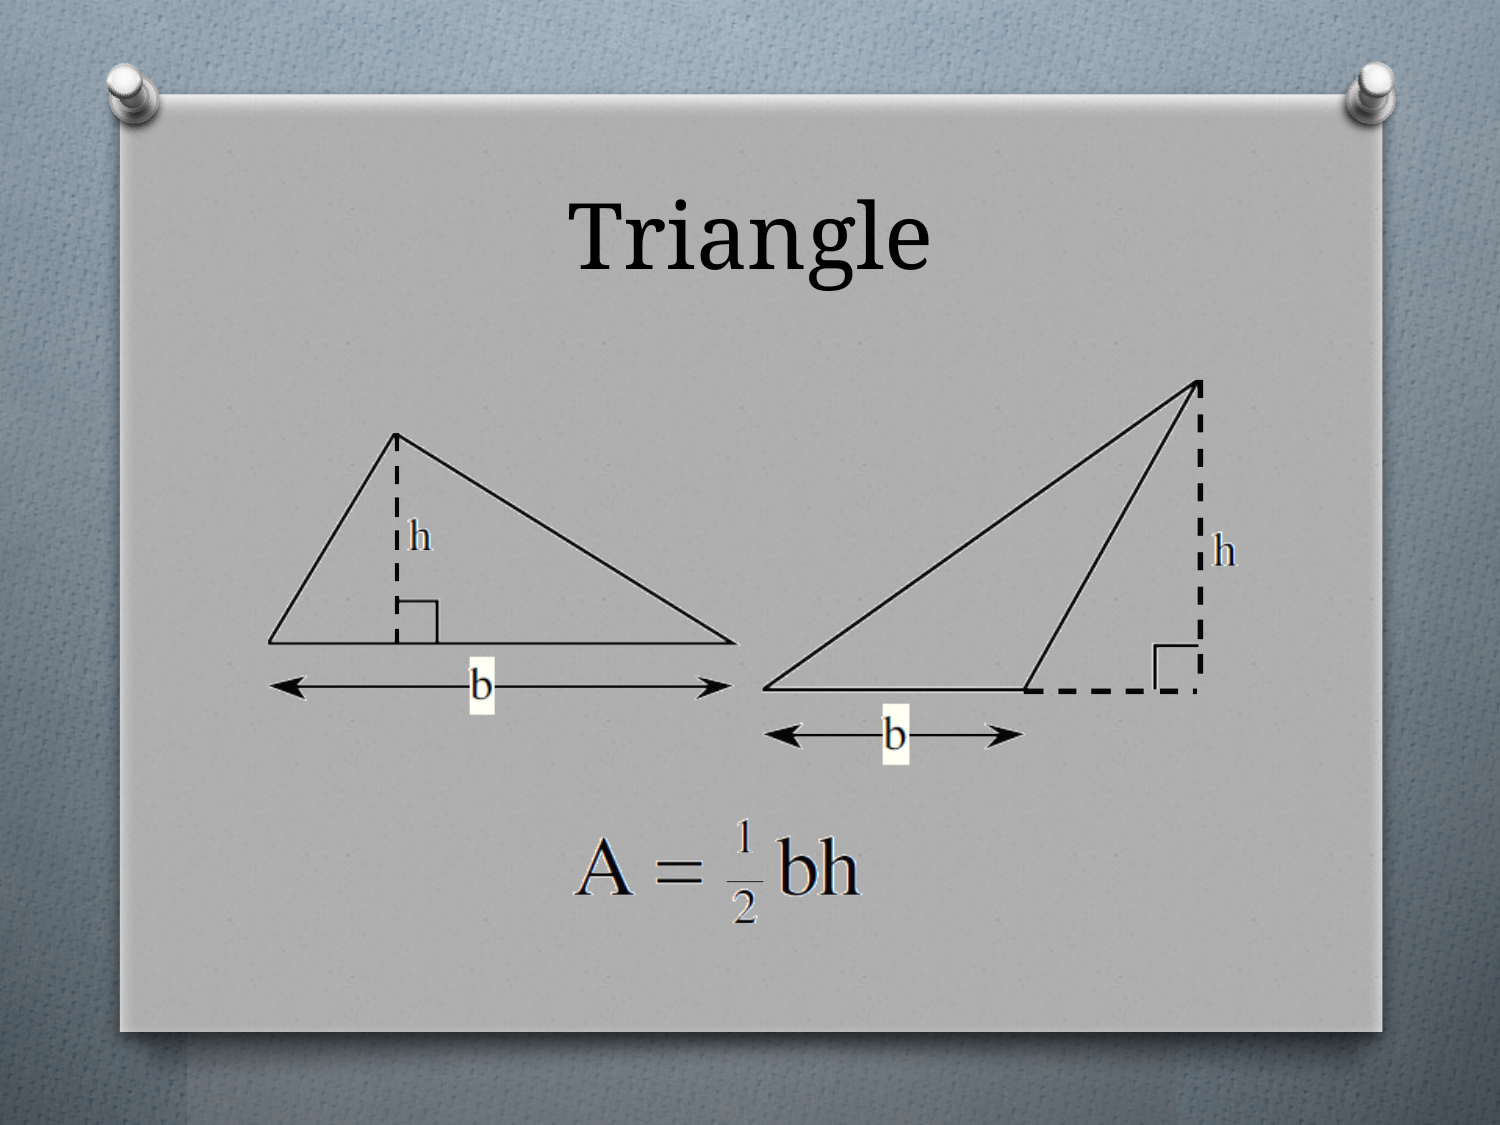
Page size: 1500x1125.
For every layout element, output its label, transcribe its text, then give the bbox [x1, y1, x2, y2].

picture [1317, 35, 1439, 156]
picture [75, 29, 198, 153]
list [240, 374, 1257, 936]
title Triangle [179, 134, 1323, 332]
